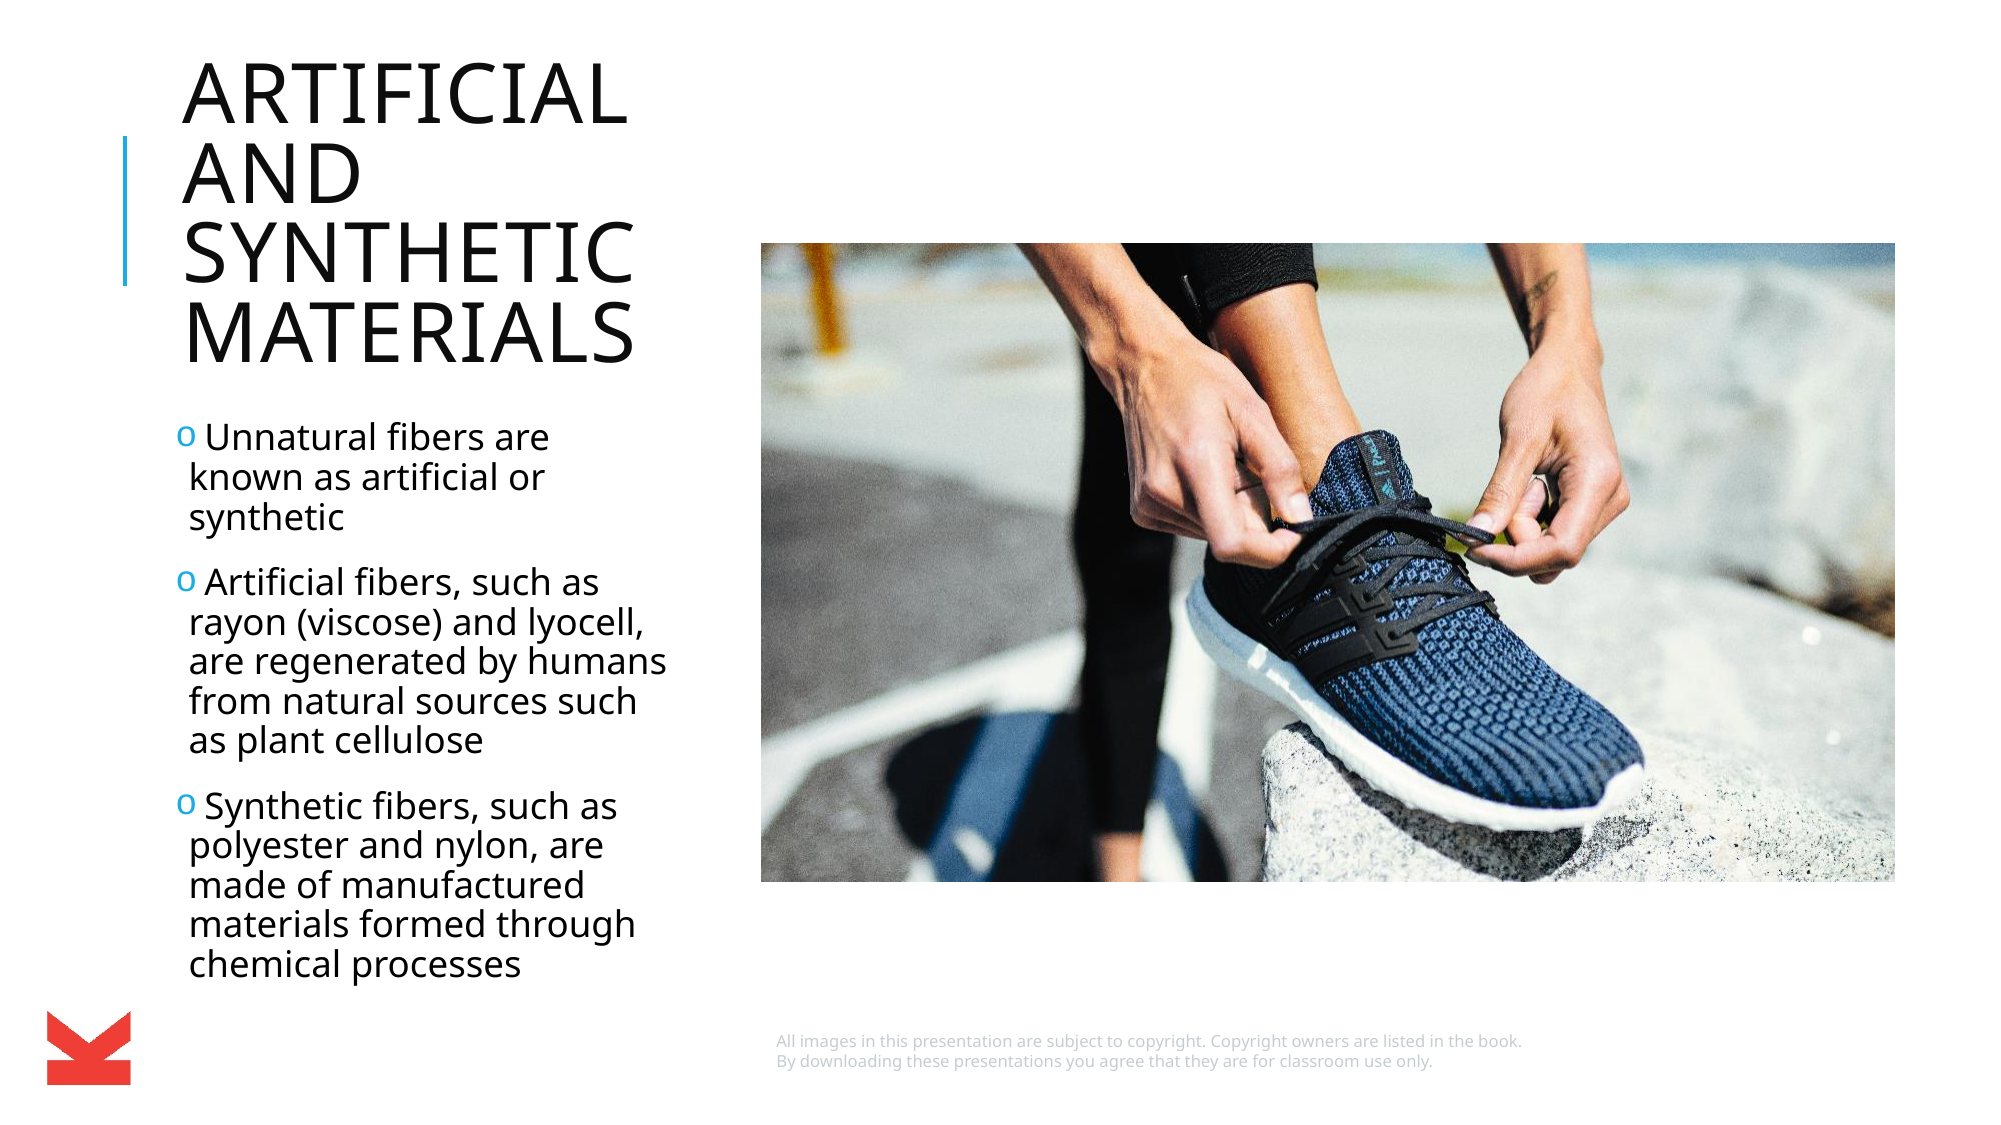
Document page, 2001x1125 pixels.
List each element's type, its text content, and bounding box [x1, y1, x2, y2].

list Unnatural fibers are known as artificial or synthetic Artificial fibers, such as rayon (viscose) and lyocell, are regenerated by humans from natural sources such as plant cellulose Synthetic fibers, such as polyester and nylon, are made of manufactured materials formed through chemical processes [168, 341, 682, 1020]
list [761, 243, 1896, 882]
text_box All images in this presentation are subject to copyright. Copyright owners are listed in the book. By downloading these presentations you agree that they are for classroom use only. [761, 1023, 1762, 1078]
title Artificial and synthetic Materials [168, 96, 682, 341]
picture [26, 989, 151, 1114]
